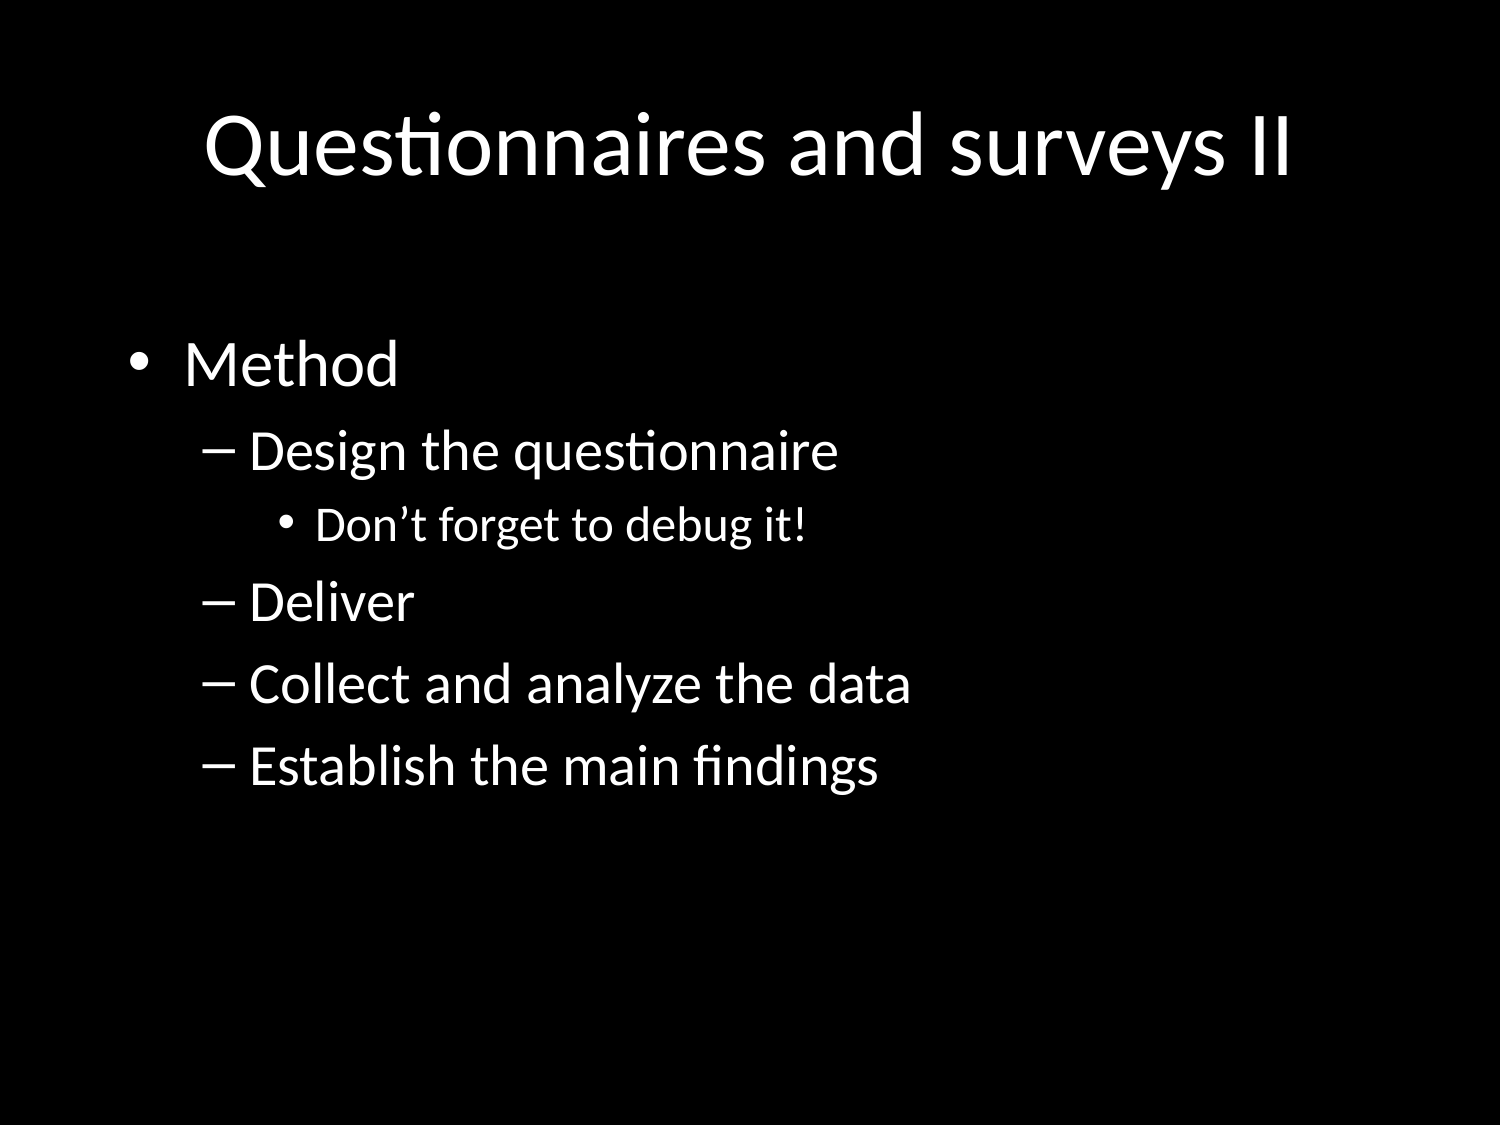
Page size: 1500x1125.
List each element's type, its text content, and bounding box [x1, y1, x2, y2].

title Questionnaires and surveys II [75, 45, 1425, 233]
list Method Design the questionnaire Don’t forget to debug it! Deliver Collect and analyze the data Establish the main findings [112, 312, 1388, 1075]
